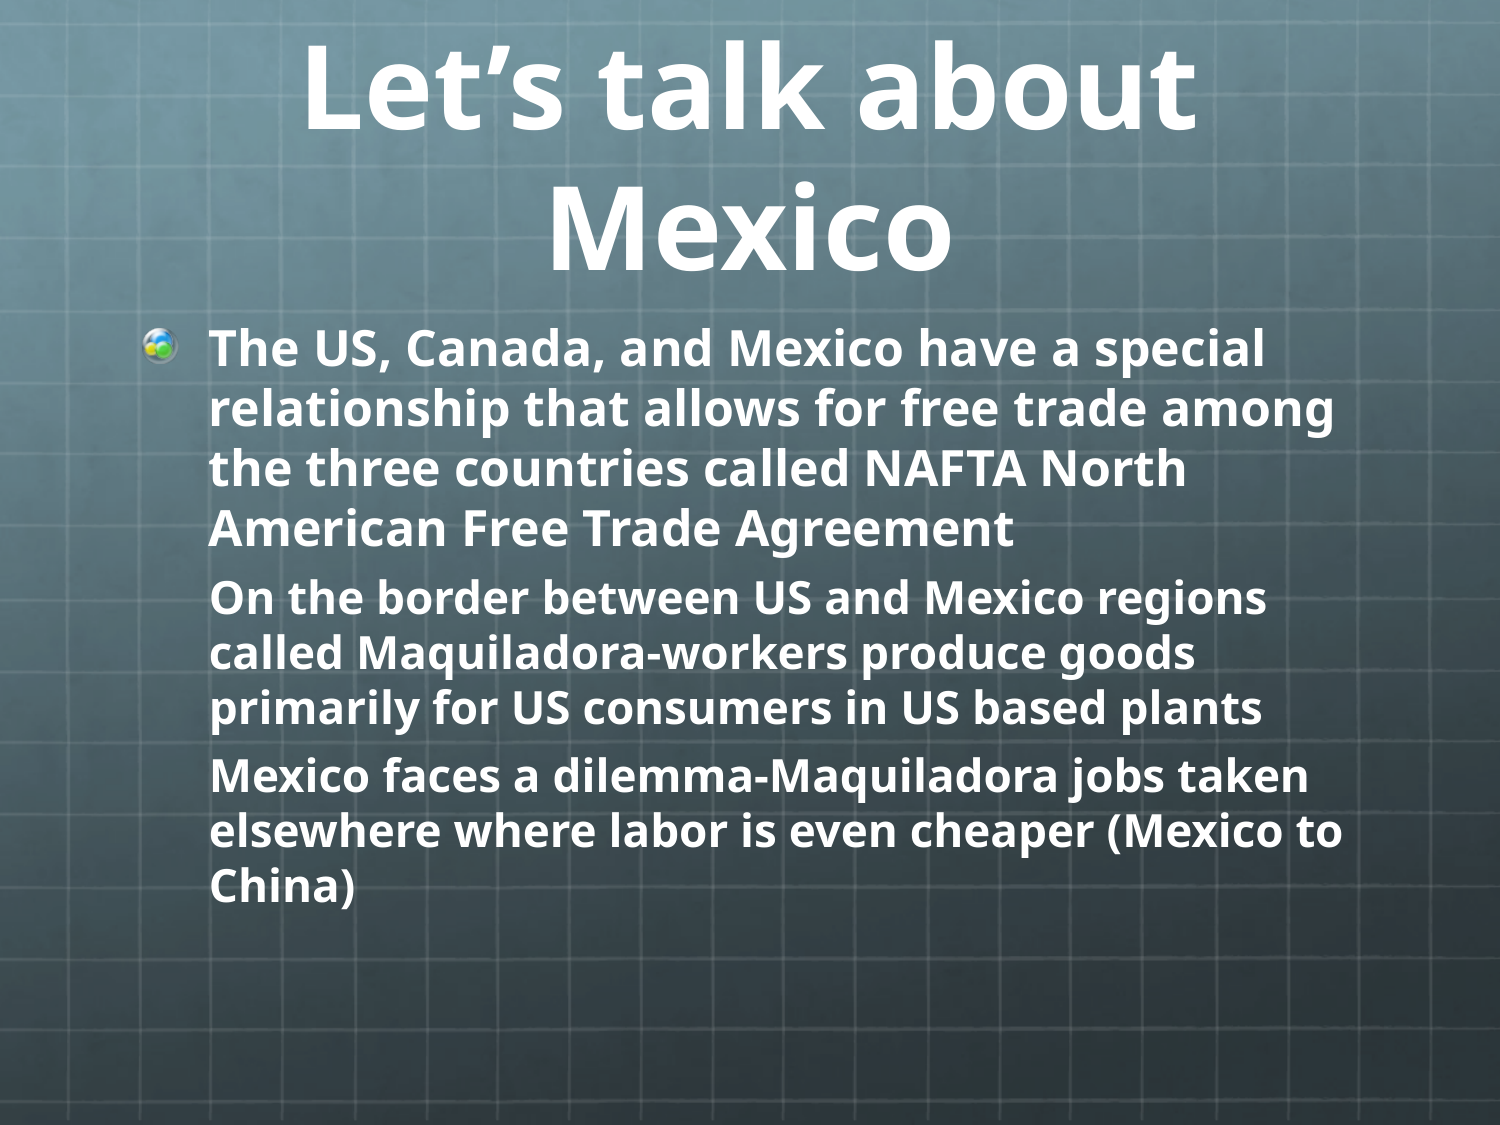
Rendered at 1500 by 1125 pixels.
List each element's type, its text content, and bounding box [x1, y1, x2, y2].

picture [0, 0, 1500, 1125]
title Let’s talk about Mexico [127, 17, 1372, 289]
list The US, Canada, and Mexico have a special relationship that allows for free trade among the three countries called NAFTA North American Free Trade Agreement On the border between US and Mexico regions called Maquiladora-workers produce goods primarily for US consumers in US based plants Mexico faces a dilemma-Maquiladora jobs taken elsewhere where labor is even cheaper (Mexico to China) [127, 308, 1372, 958]
